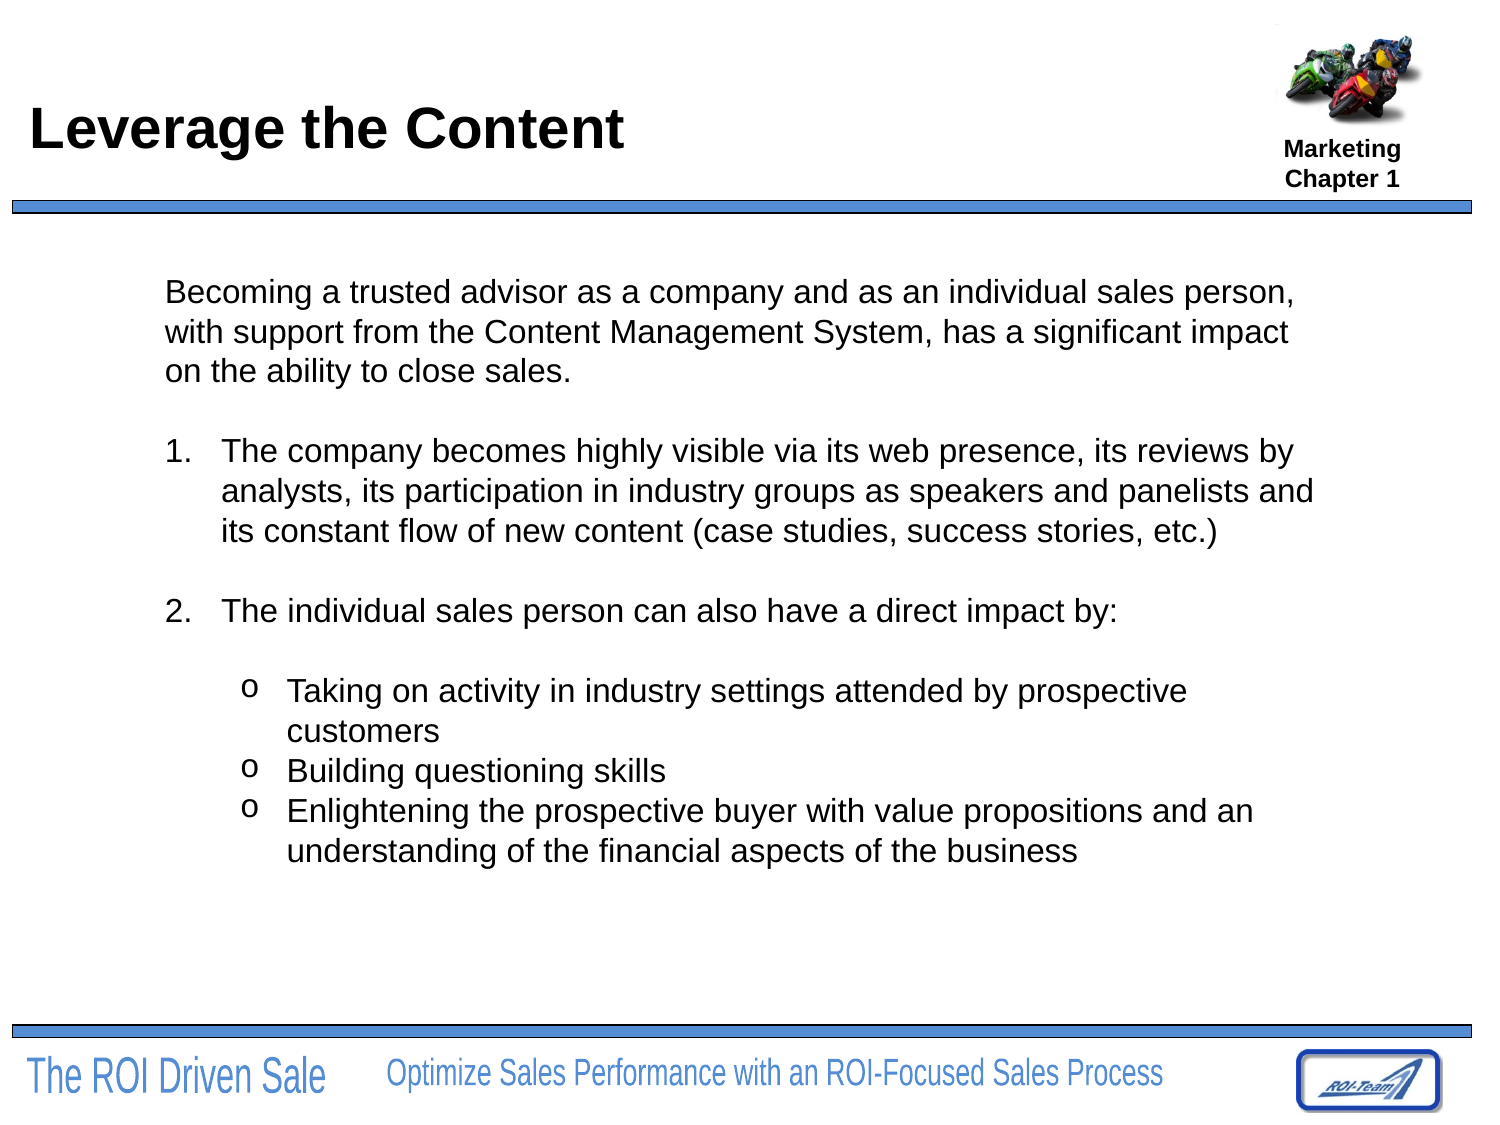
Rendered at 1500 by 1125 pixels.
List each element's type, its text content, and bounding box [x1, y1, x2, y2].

text_box Marketing Chapter 1 [1222, 124, 1463, 200]
picture [1296, 1049, 1443, 1113]
text_box Becoming a trusted advisor as a company and as an individual sales person, with support from the Content Management System, has a significant impact on the ability to close sales. The company becomes highly visible via its web presence, its reviews by analysts, its participation in industry groups as speakers and panelists and its constant flow of new content (case studies, success stories, etc.) The individual sales person can also have a direct impact by: Taking on activity in industry settings attended by prospective customers Building questioning skills Enlightening the prospective buyer with value propositions and an understanding of the financial aspects of the business [150, 262, 1343, 876]
title Leverage the Content [14, 50, 1163, 200]
picture [1275, 100, 1430, 124]
picture [1275, 24, 1430, 99]
